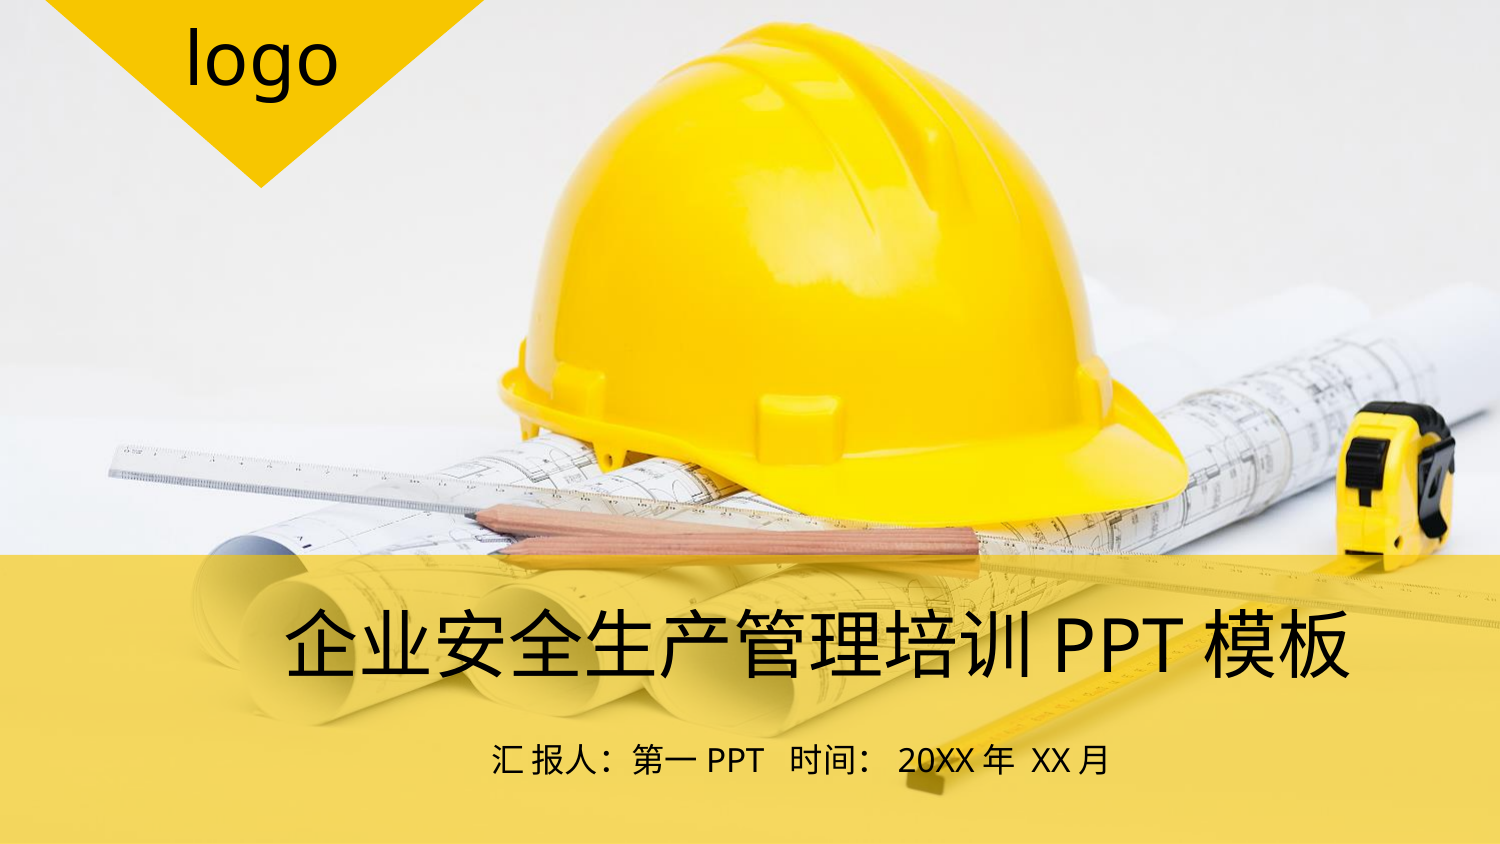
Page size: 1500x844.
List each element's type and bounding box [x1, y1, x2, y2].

picture [0, 0, 1500, 843]
text_box [45, 0, 485, 189]
